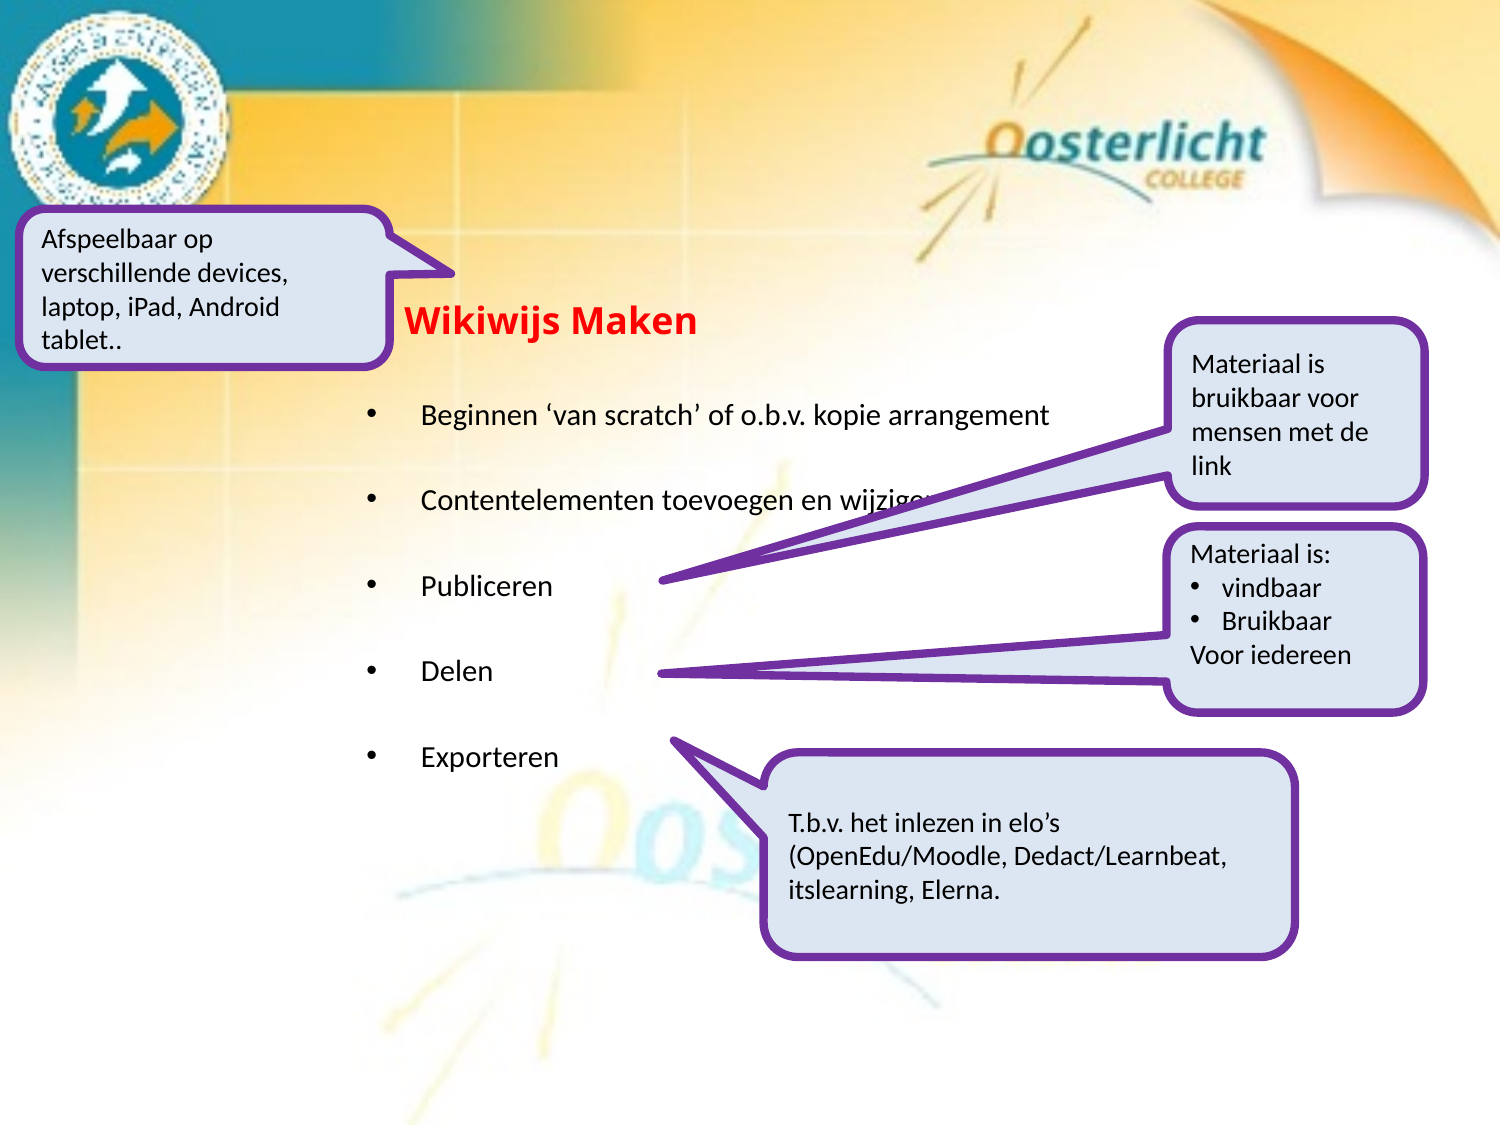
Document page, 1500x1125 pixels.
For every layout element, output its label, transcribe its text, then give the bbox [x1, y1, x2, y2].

text_box T.b.v. het inlezen in elo’s (OpenEdu/Moodle, Dedact/Learnbeat, itslearning, Elerna. [672, 738, 1298, 960]
text_box Materiaal is bruikbaar voor mensen met de link [660, 318, 1427, 583]
text_box Materiaal is: vindbaar Bruikbaar Voor iedereen [659, 524, 1426, 715]
picture [0, 0, 1500, 1125]
text_box Wikiwijs Maken [391, 289, 1055, 350]
text_box Afspeelbaar op verschillende devices, laptop, iPad, Android tablet.. [16, 206, 454, 370]
list Beginnen ‘van scratch’ of o.b.v. kopie arrangement Contentelementen toevoegen en wijzigen Publiceren Delen Exporteren [351, 386, 1236, 789]
